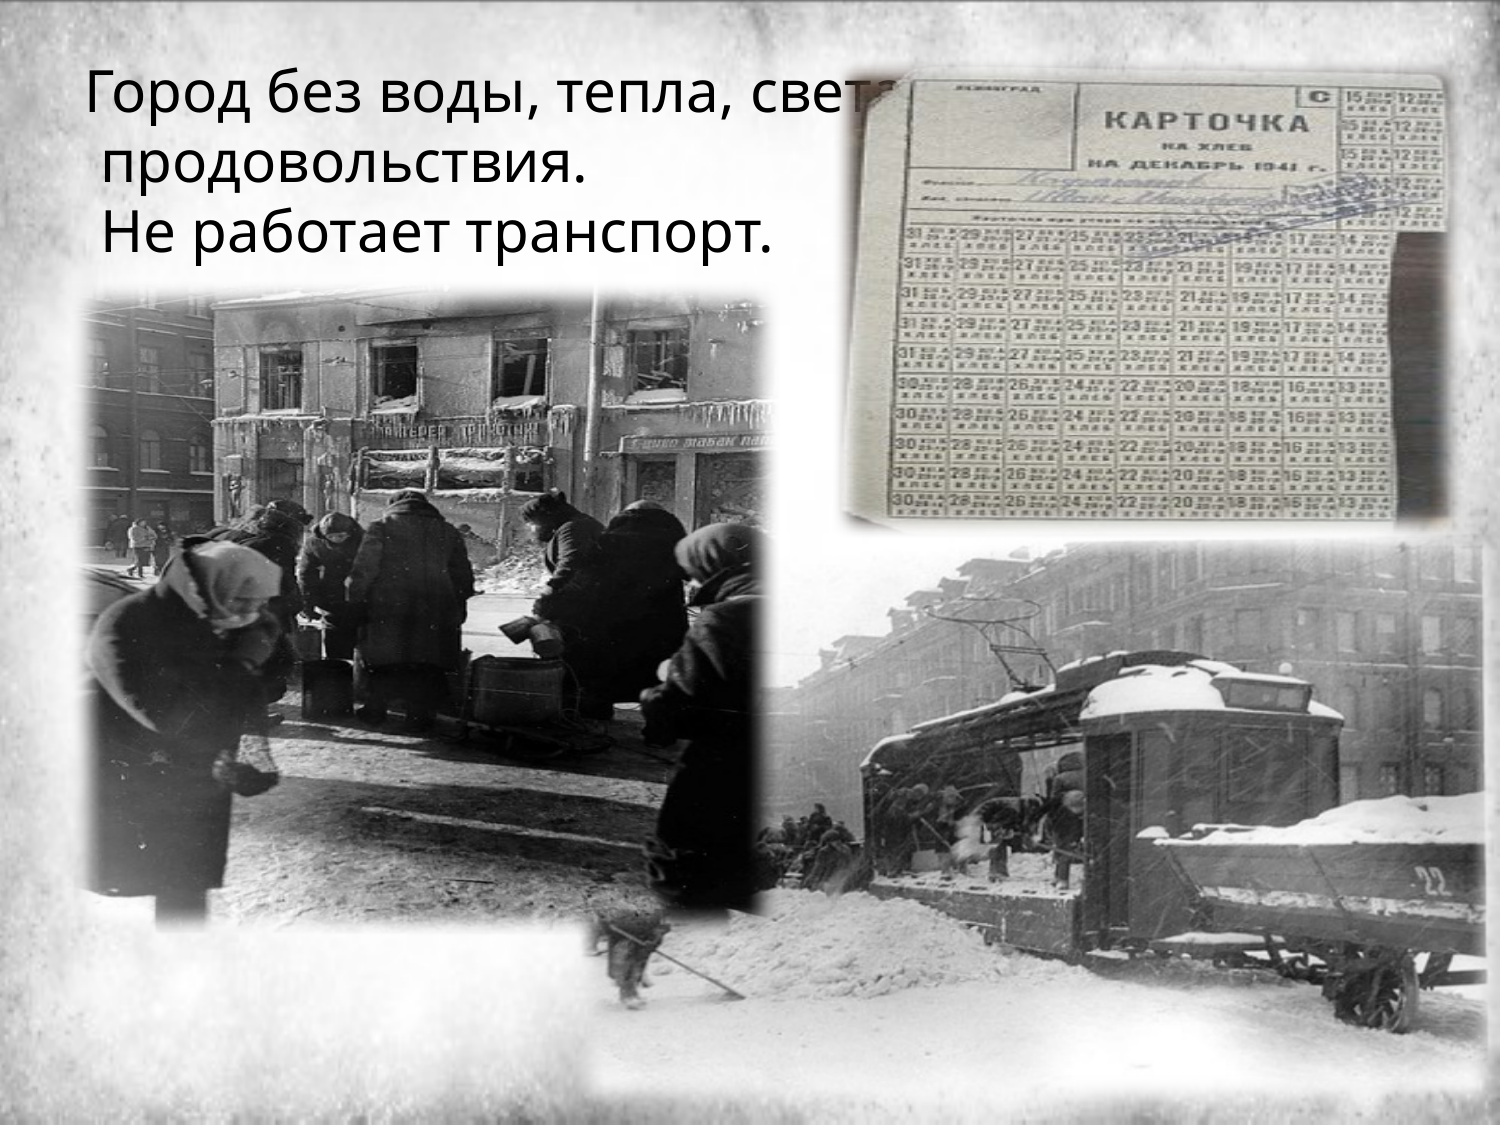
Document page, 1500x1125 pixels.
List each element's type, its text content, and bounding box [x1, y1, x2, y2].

text_box Город без воды, тепла, света, продовольствия. Не работает транспорт. [70, 46, 1500, 272]
picture [0, 0, 1500, 1125]
